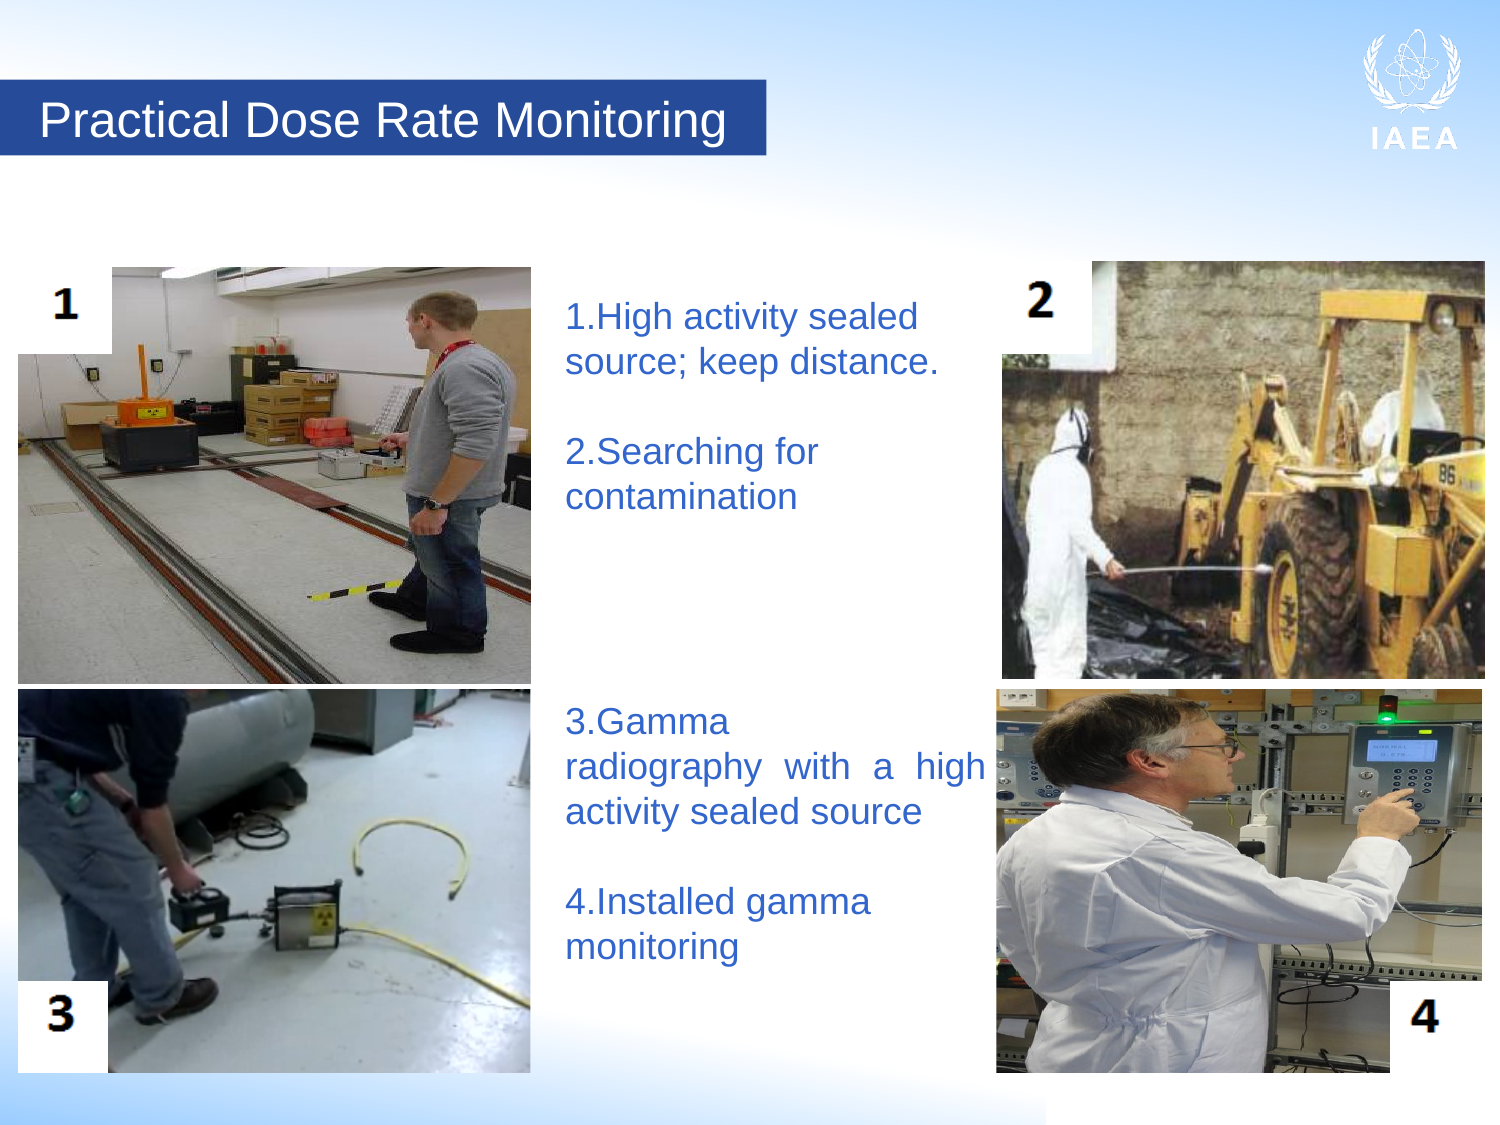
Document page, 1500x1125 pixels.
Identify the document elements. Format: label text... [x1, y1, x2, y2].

picture [17, 267, 531, 685]
picture [17, 689, 531, 1074]
picture [1000, 261, 1485, 679]
text_box Practical Dose Rate Monitoring [0, 78, 769, 158]
text_box 1.High activity sealed source; keep distance. 2.Searching for contamination 3.Gamma radiography with a high activity sealed source 4.Installed gamma monitoring [550, 284, 1000, 1065]
picture [1363, 29, 1461, 149]
picture [996, 689, 1485, 1074]
